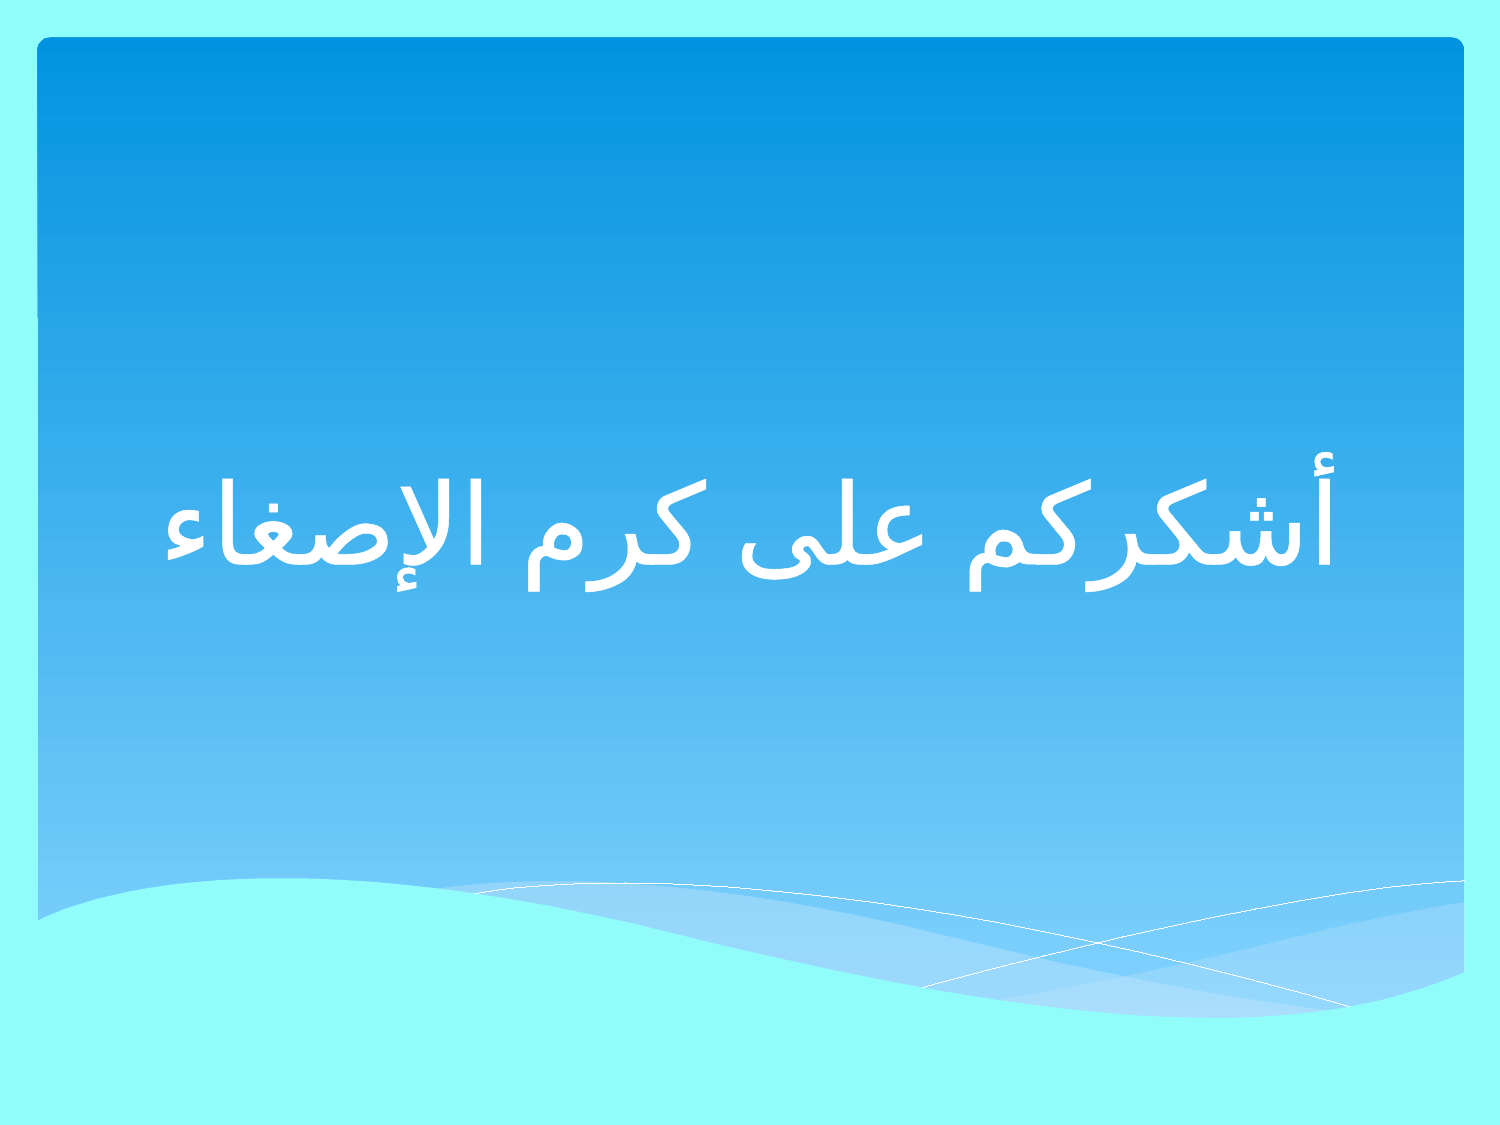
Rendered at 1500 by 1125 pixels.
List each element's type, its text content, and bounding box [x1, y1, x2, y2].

text_box أشكركم على كرم الإصغاء [144, 444, 1356, 595]
